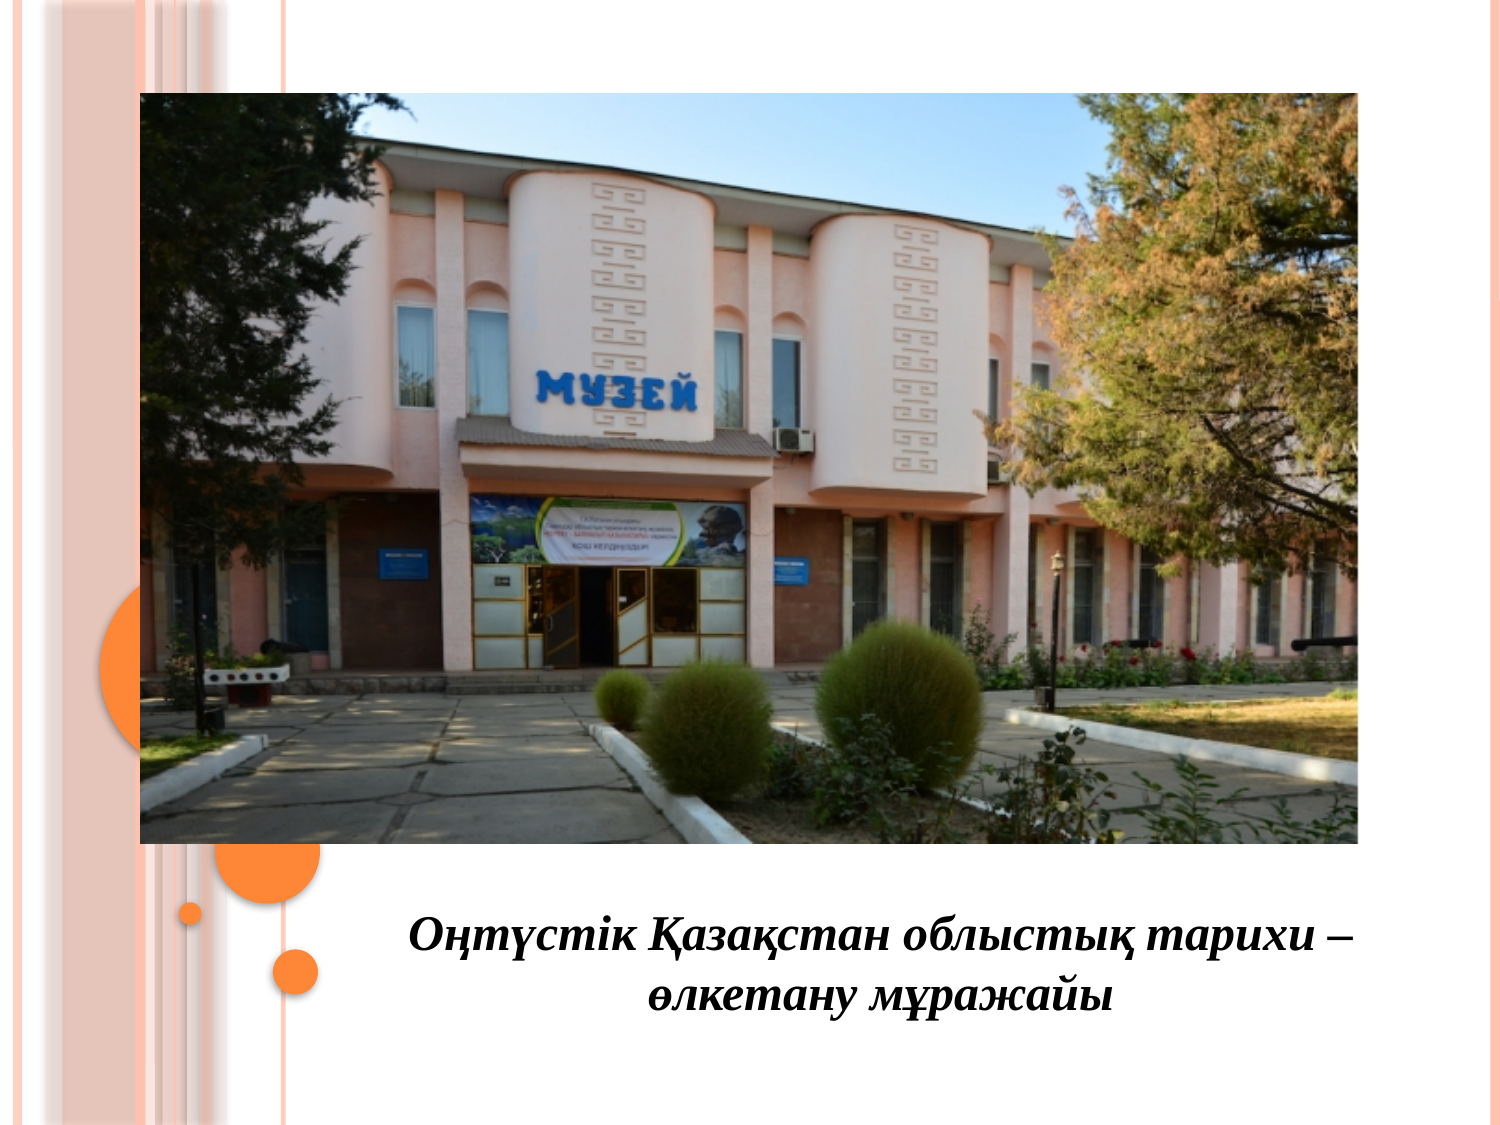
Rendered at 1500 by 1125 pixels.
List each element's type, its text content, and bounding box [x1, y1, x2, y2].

picture [140, 93, 1362, 845]
subtitle Оңтүстік Қазақстан облыстық тарихи – өлкетану мұражайы [375, 820, 1388, 1046]
